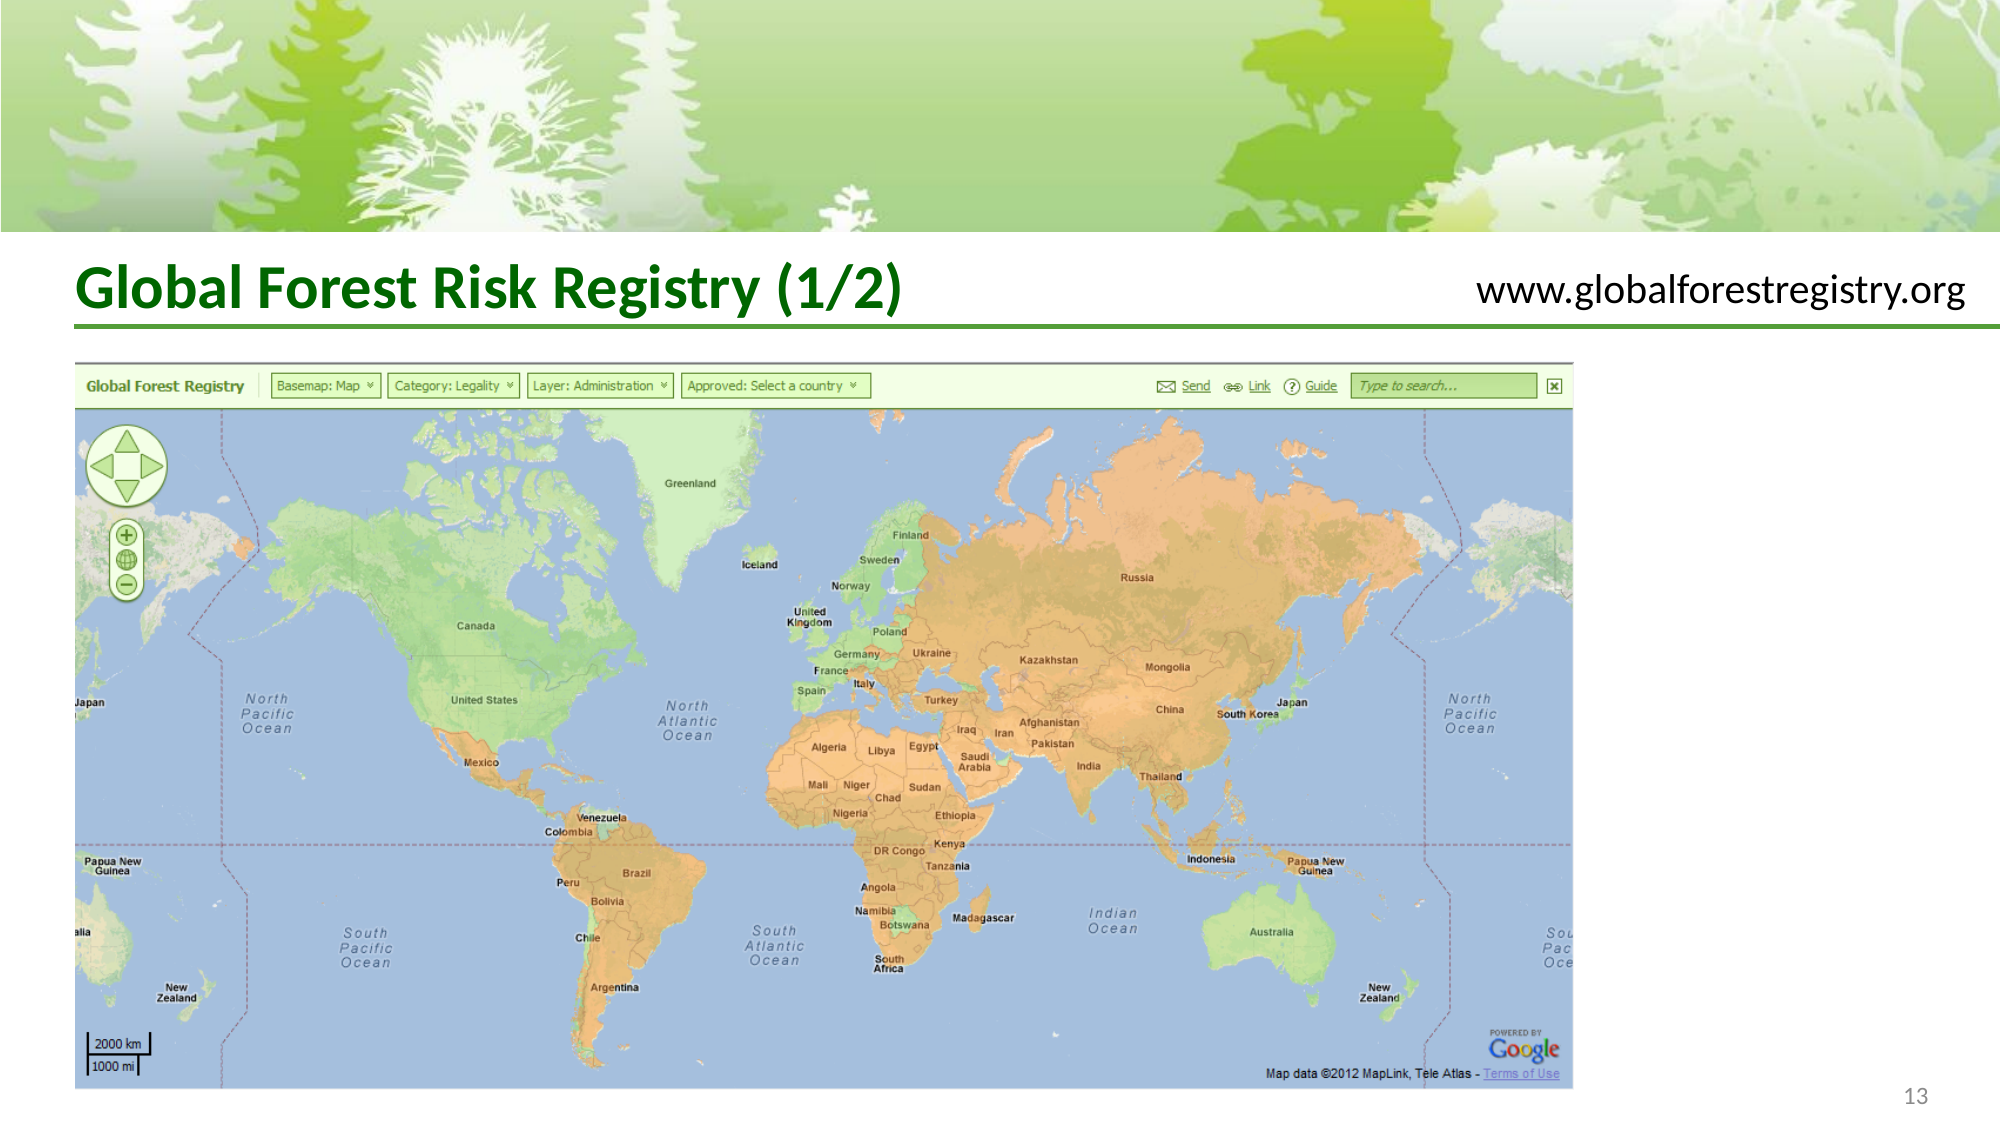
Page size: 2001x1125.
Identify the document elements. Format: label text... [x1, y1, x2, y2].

text_box www.globalforestregistry.org [1461, 253, 2000, 319]
slide_number 13 [1493, 1065, 1944, 1125]
title Global Forest Risk Registry (1/2) [60, 179, 1786, 397]
picture [0, 0, 2000, 232]
picture [74, 361, 1574, 1091]
